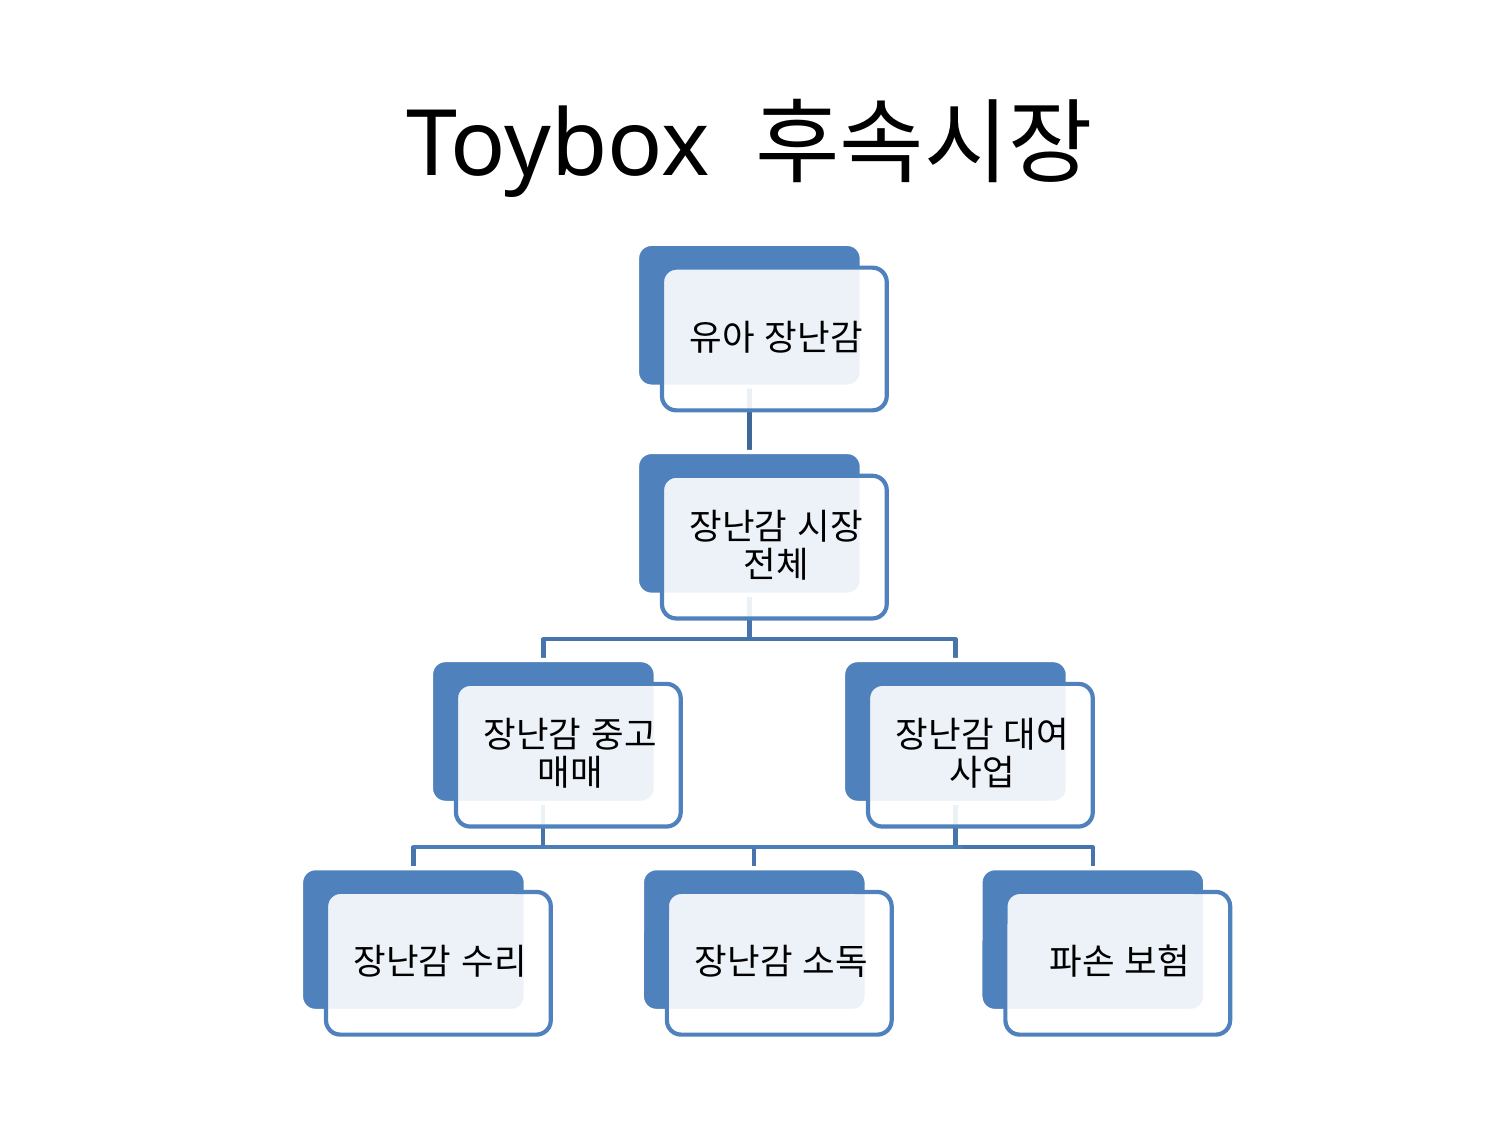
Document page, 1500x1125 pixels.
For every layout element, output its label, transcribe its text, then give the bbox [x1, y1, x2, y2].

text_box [241, 243, 1420, 1036]
title Toybox 후속시장 [75, 45, 1425, 233]
